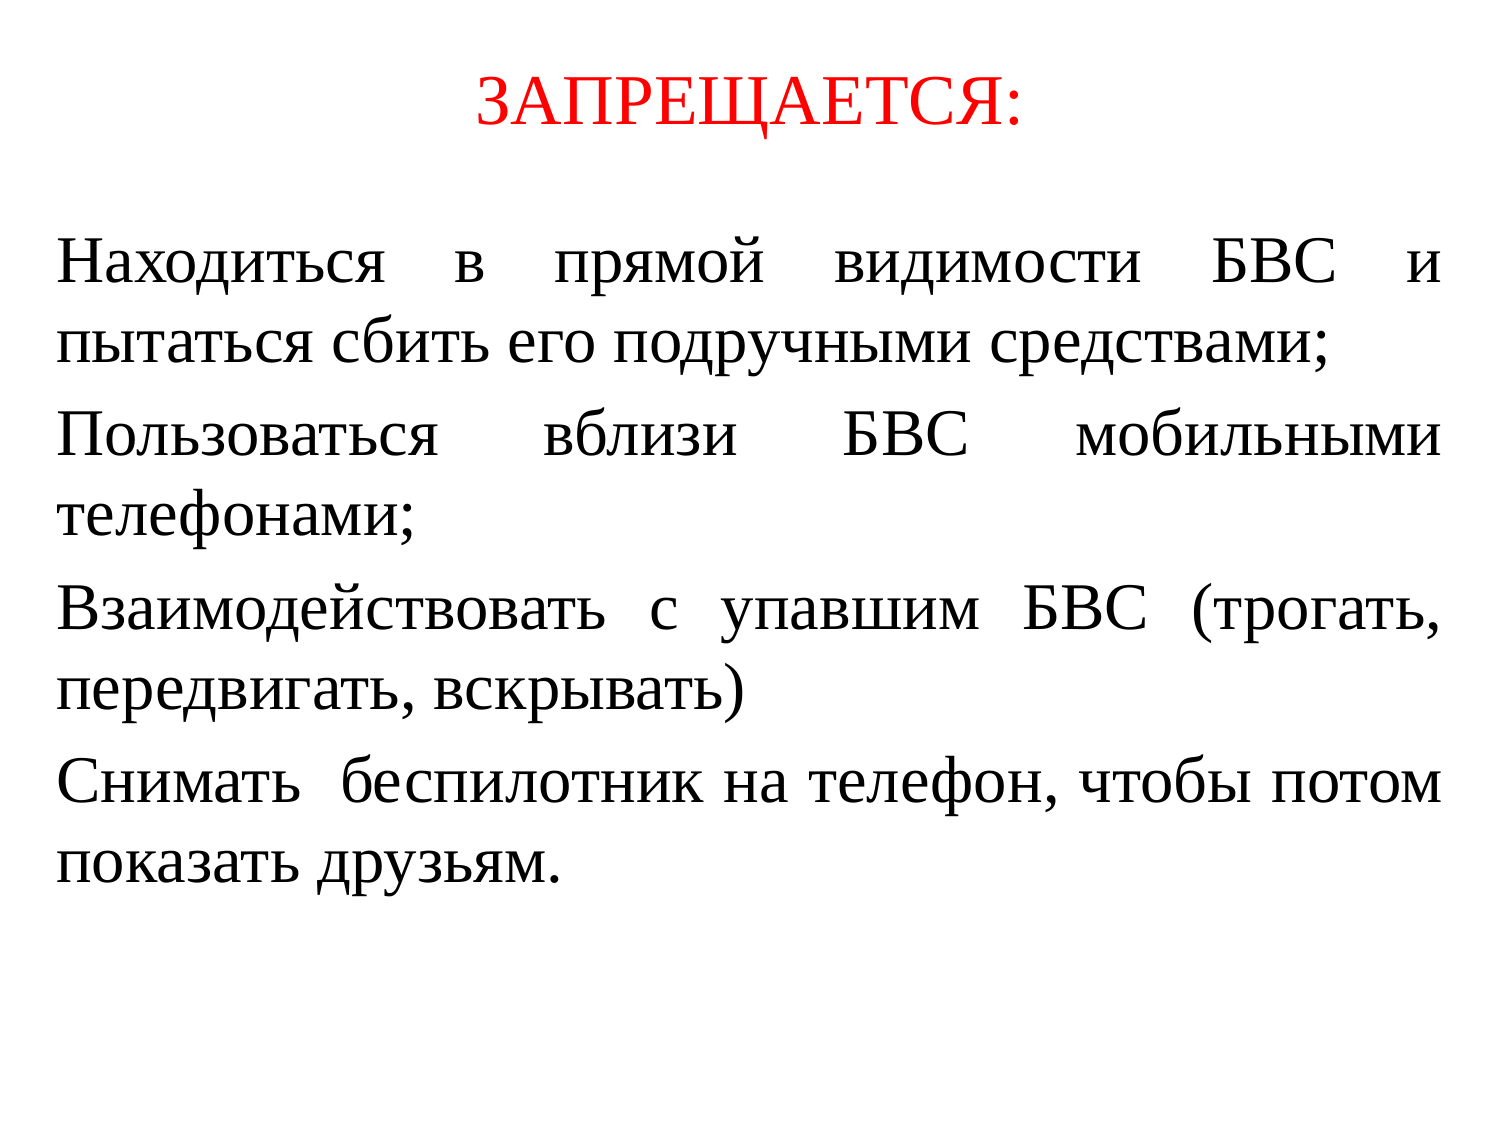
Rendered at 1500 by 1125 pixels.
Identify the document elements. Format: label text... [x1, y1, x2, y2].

title ЗАПРЕЩАЕТСЯ: [75, 45, 1425, 208]
list Находиться в прямой видимости БВС и пытаться сбить его подручными средствами; Пользоваться вблизи БВС мобильными телефонами; Взаимодействовать с упавшим БВС (трогать, передвигать, вскрывать) Снимать беспилотник на телефон, чтобы потом показать друзьям. [41, 208, 1459, 1071]
